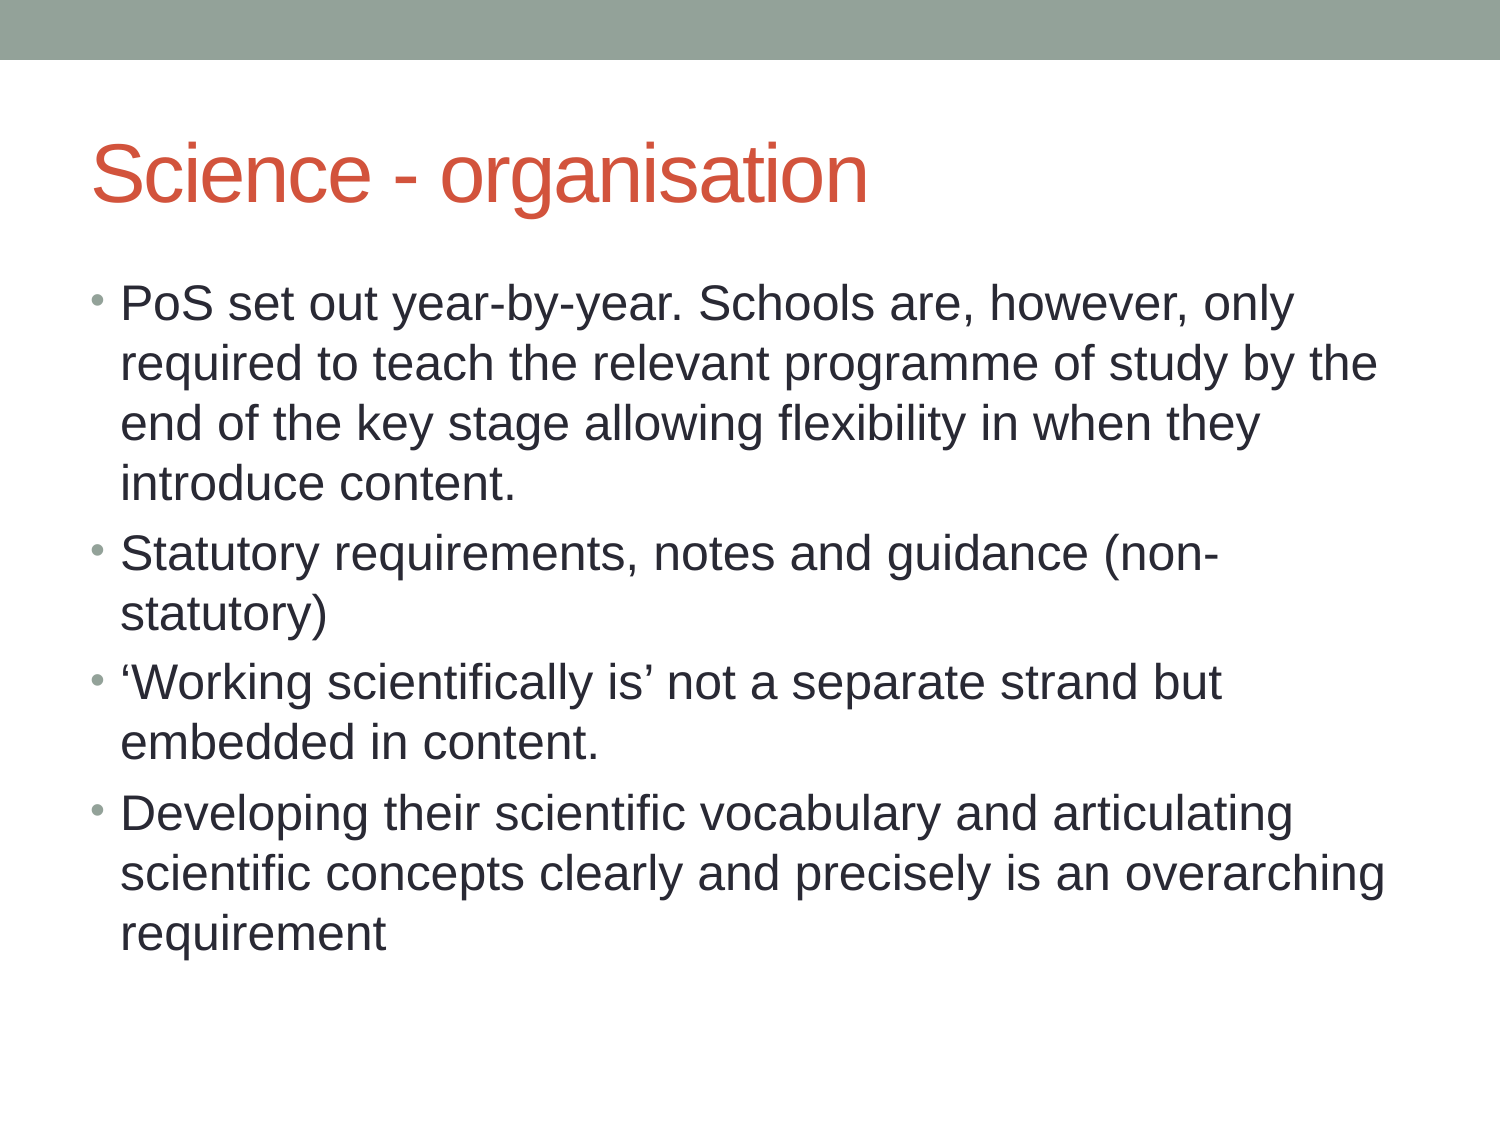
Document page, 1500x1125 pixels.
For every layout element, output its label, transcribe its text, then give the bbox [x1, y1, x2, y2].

list PoS set out year-by-year. Schools are, however, only required to teach the relevant programme of study by the end of the key stage allowing flexibility in when they introduce content. Statutory requirements, notes and guidance (non-statutory) ‘Working scientifically is’ not a separate strand but embedded in content. Developing their scientific vocabulary and articulating scientific concepts clearly and precisely is an overarching requirement [75, 262, 1425, 1063]
title Science - organisation [75, 87, 1425, 250]
